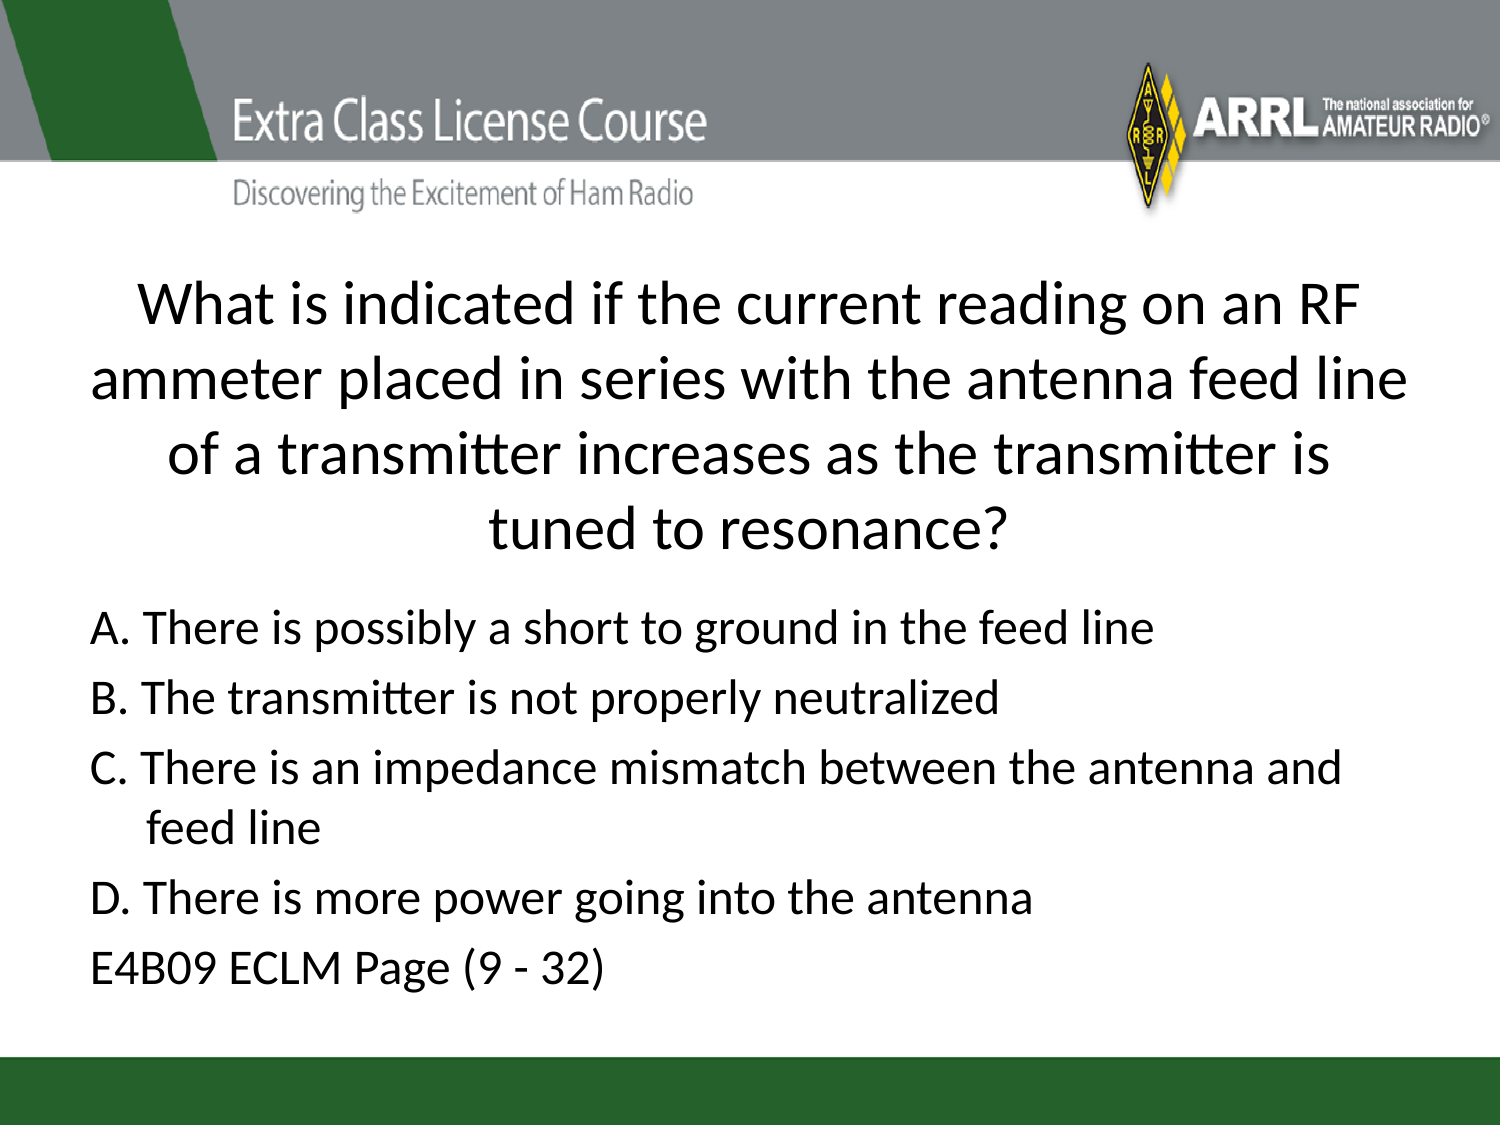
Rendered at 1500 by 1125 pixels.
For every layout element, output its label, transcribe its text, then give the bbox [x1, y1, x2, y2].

title What is indicated if the current reading on an RF ammeter placed in series with the antenna feed line of a transmitter increases as the transmitter is tuned to resonance? [75, 254, 1425, 435]
picture [0, 0, 1500, 1125]
list A. There is possibly a short to ground in the feed line B. The transmitter is not properly neutralized C. There is an impedance mismatch between the antenna and feed line D. There is more power going into the antenna E4B09 ECLM Page (9 - 32) [75, 587, 1425, 1038]
